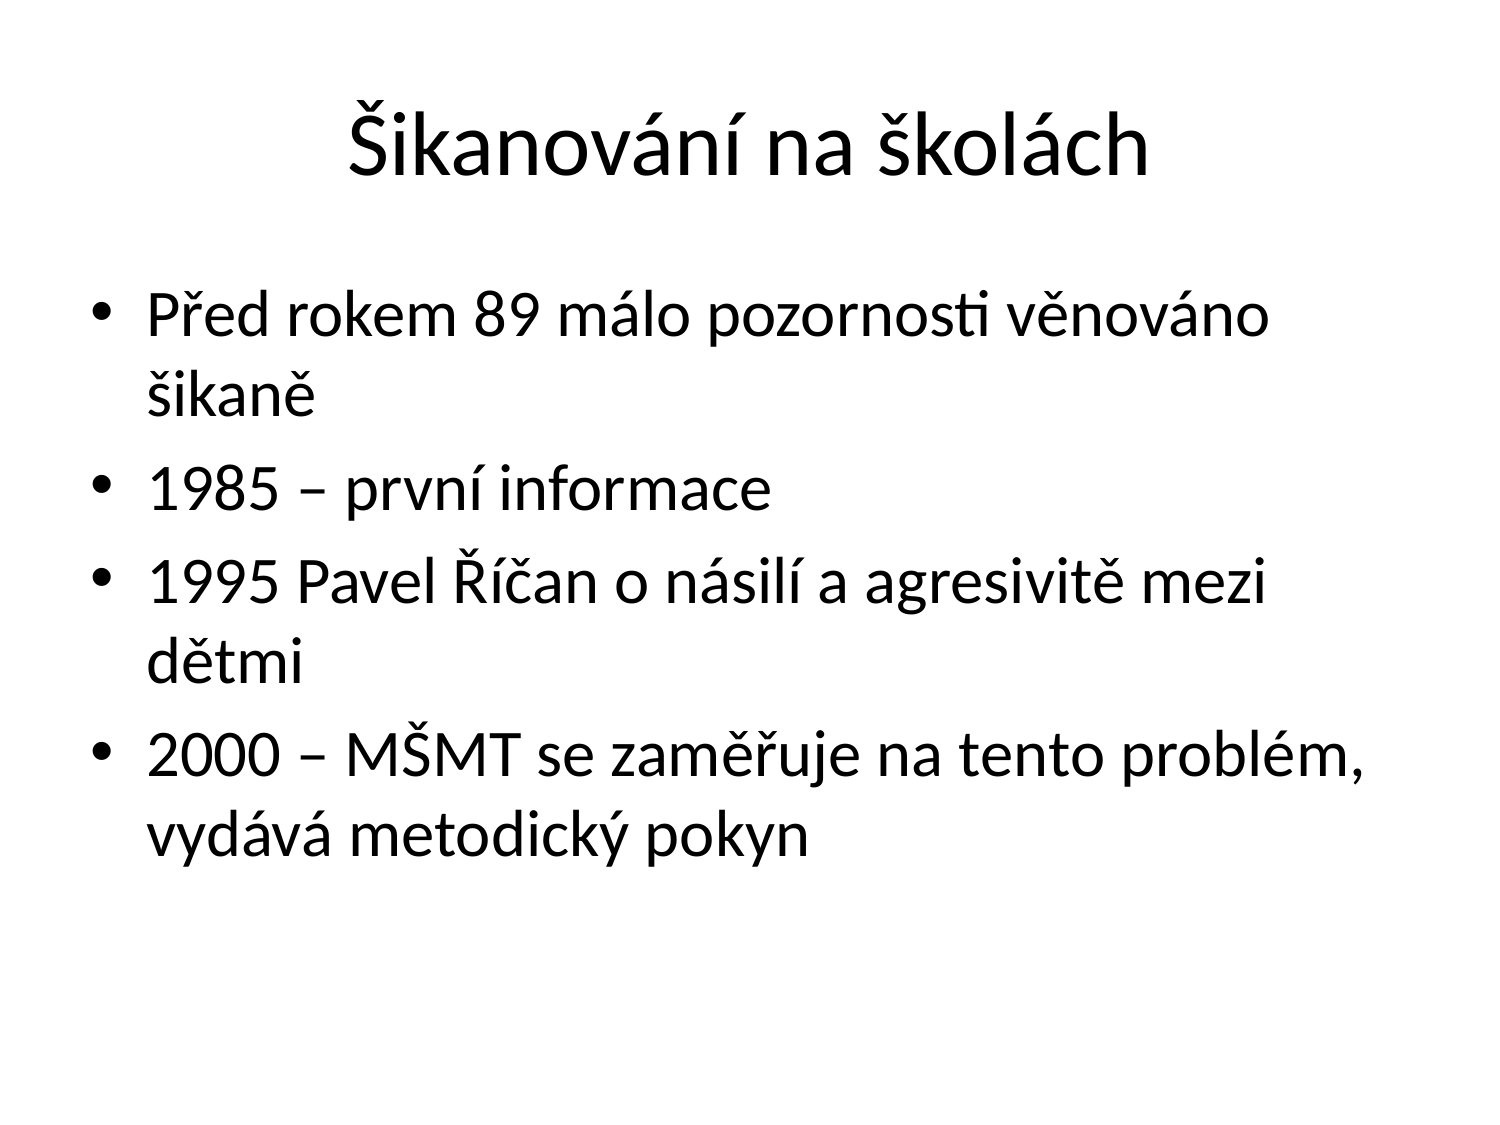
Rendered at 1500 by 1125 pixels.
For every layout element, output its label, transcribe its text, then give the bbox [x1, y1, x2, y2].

list Před rokem 89 málo pozornosti věnováno šikaně 1985 – první informace 1995 Pavel Říčan o násilí a agresivitě mezi dětmi 2000 – MŠMT se zaměřuje na tento problém, vydává metodický pokyn [75, 262, 1425, 1005]
title Šikanování na školách [75, 45, 1425, 233]
